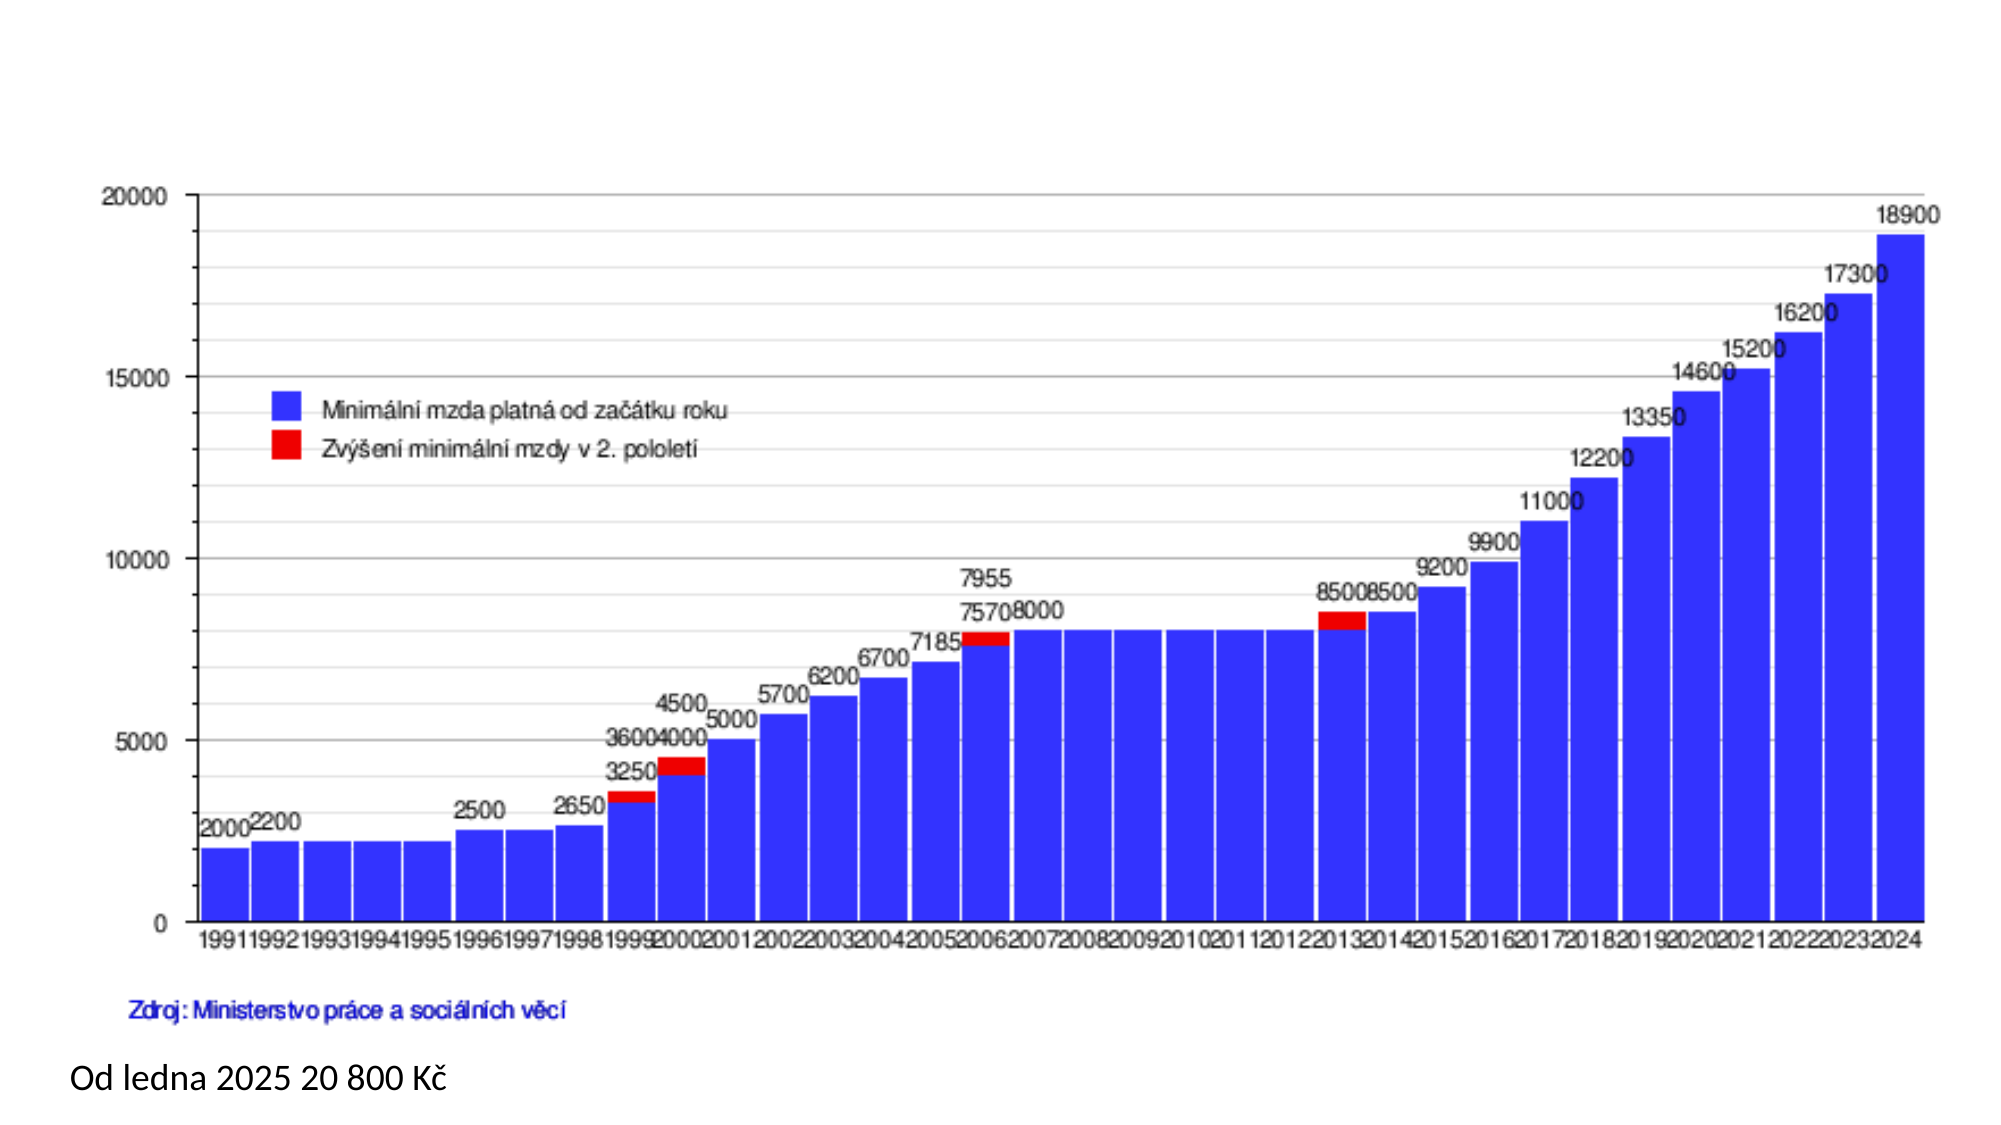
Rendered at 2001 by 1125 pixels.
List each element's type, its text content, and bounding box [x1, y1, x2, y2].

picture [84, 126, 1991, 1035]
text_box Od ledna 2025 20 800 Kč [55, 1045, 463, 1106]
